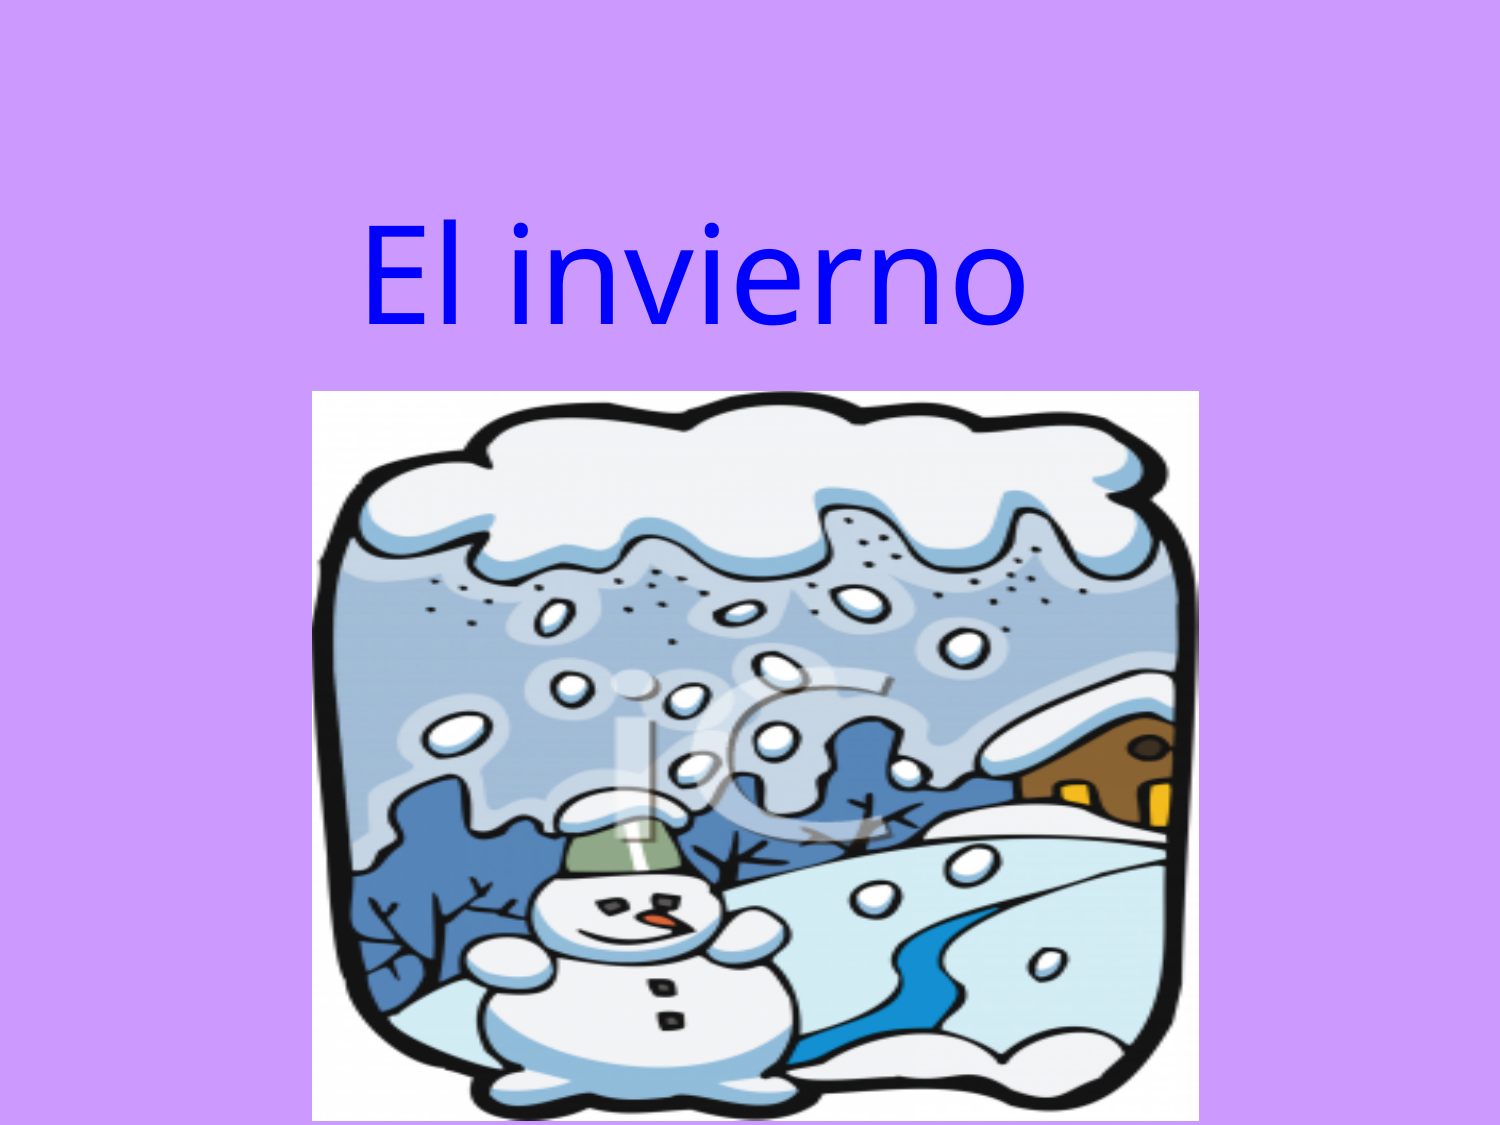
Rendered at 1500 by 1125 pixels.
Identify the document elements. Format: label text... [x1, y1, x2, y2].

text_box El invierno [341, 179, 1048, 360]
picture [312, 391, 1200, 1121]
